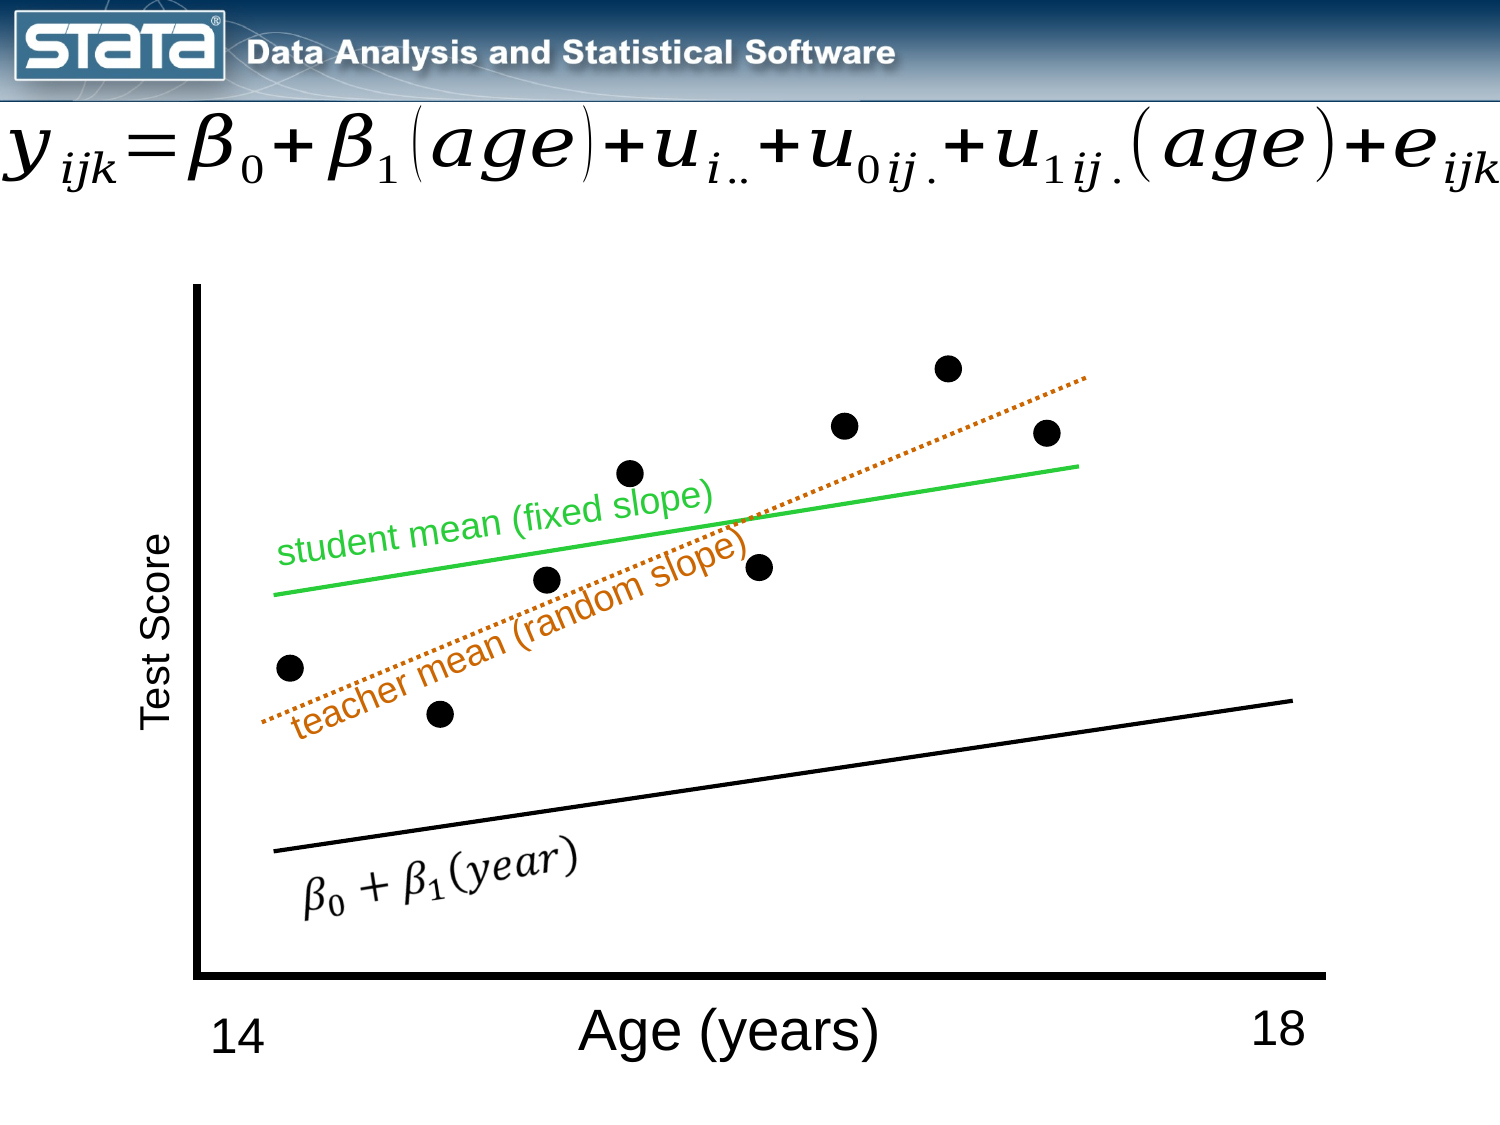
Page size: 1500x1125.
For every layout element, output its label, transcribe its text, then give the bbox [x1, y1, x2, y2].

picture [276, 838, 604, 930]
text_box 14 [195, 996, 281, 1072]
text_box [275, 700, 1291, 852]
text_box 18 [1235, 988, 1322, 1063]
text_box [263, 376, 1090, 722]
picture [0, 0, 1500, 102]
text_box Age (years) [564, 985, 896, 1070]
text_box Test Score [120, 288, 185, 977]
text_box [935, 356, 962, 374]
